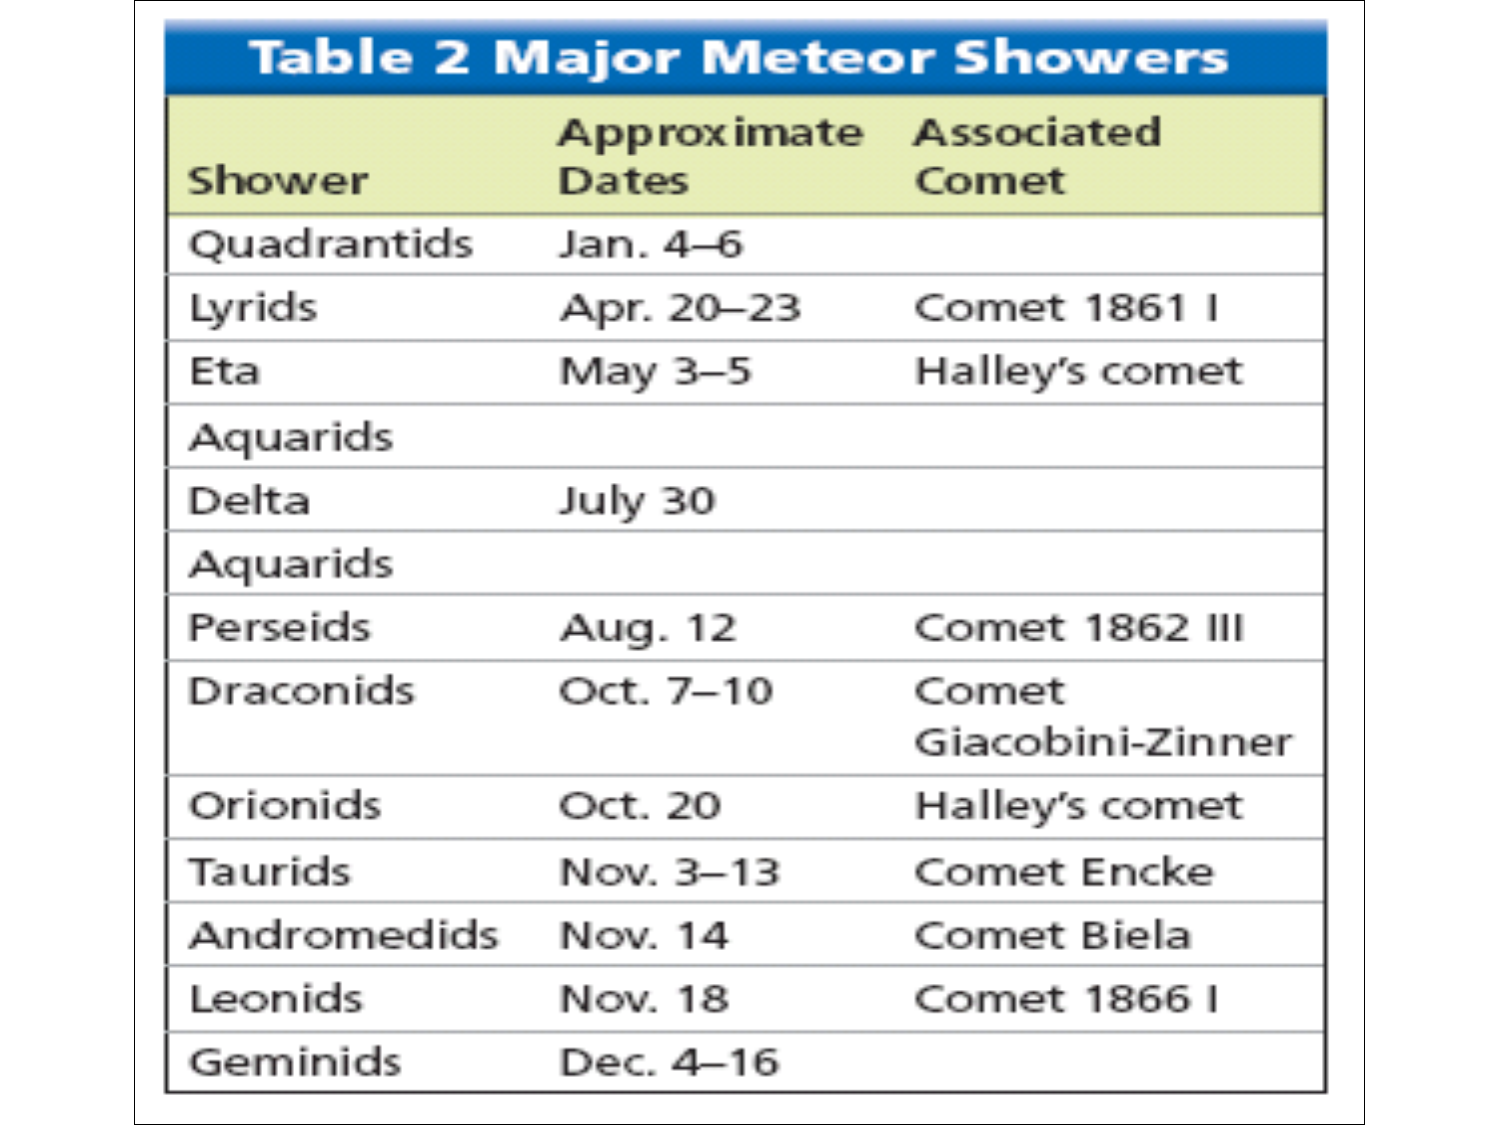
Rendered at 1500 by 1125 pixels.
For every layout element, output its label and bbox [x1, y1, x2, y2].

picture [134, 0, 1365, 1125]
